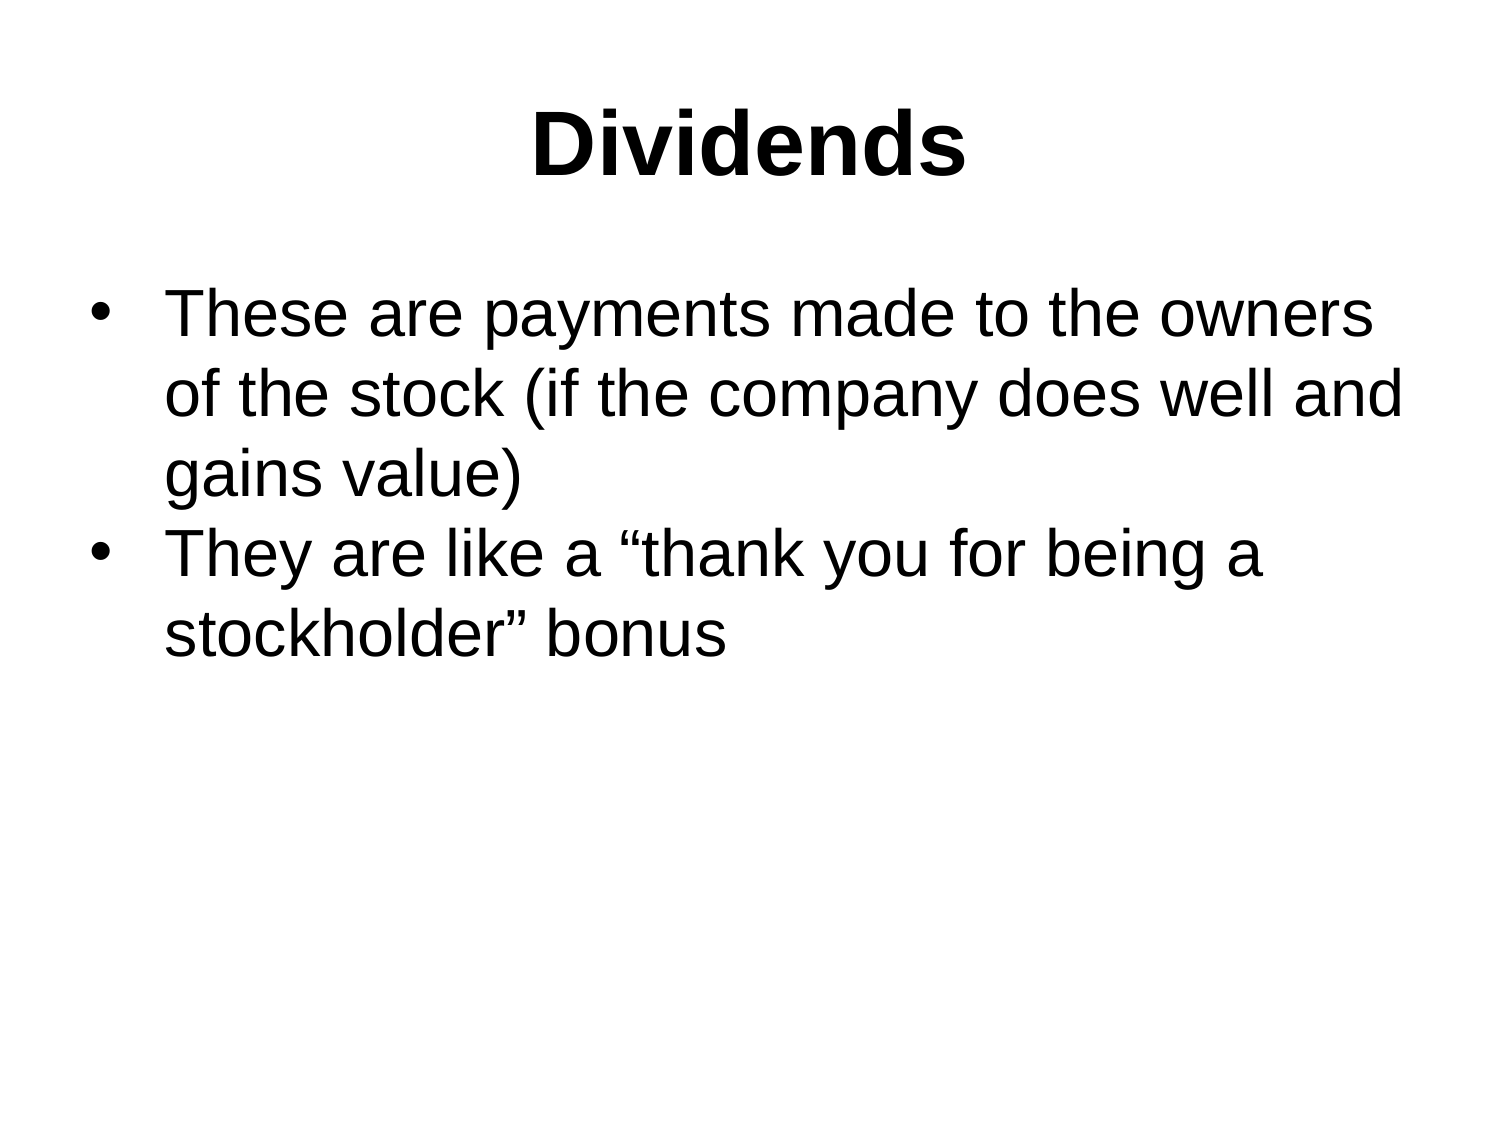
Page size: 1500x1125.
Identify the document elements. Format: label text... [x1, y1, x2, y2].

text_box Dividends [74, 45, 1425, 233]
text_box These are payments made to the owners of the stock (if the company does well and gains value) They are like a “thank you for being a stockholder” bonus [74, 262, 1425, 1005]
